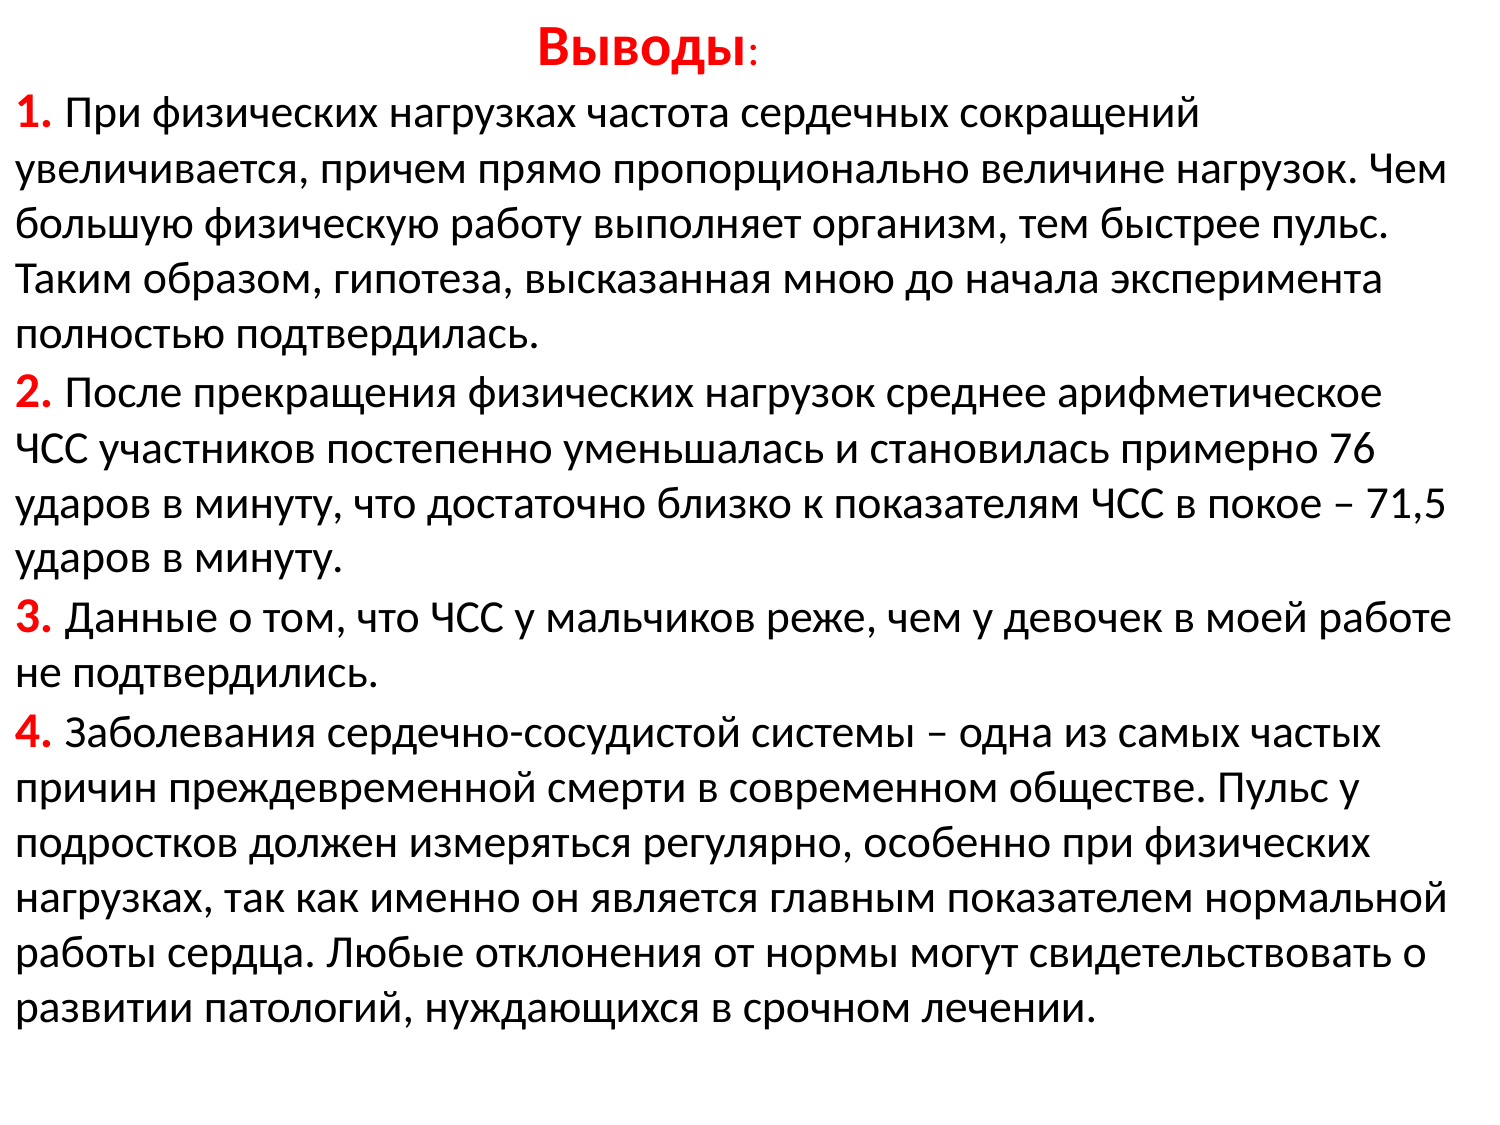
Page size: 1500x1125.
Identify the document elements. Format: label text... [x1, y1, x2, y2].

text_box Выводы: 1. При физических нагрузках частота сердечных сокращений увеличивается, причем прямо пропорционально величине нагрузок. Чем большую физическую работу выполняет организм, тем быстрее пульс. Таким образом, гипотеза, высказанная мною до начала эксперимента полностью подтвердилась. 2. После прекращения физических нагрузок среднее арифметическое ЧСС участников постепенно уменьшалась и становилась примерно 76 ударов в минуту, что достаточно близко к показателям ЧСС в покое – 71,5 ударов в минуту. 3. Данные о том, что ЧСС у мальчиков реже, чем у девочек в моей работе не подтвердились. 4. Заболевания сердечно-сосудистой системы – одна из самых частых причин преждевременной смерти в современном обществе. Пульс у подростков должен измеряться регулярно, особенно при физических нагрузках, так как именно он является главным показателем нормальной работы сердца. Любые отклонения от нормы могут свидетельствовать о развитии патологий, нуждающихся в срочном лечении. [0, 0, 1483, 1040]
